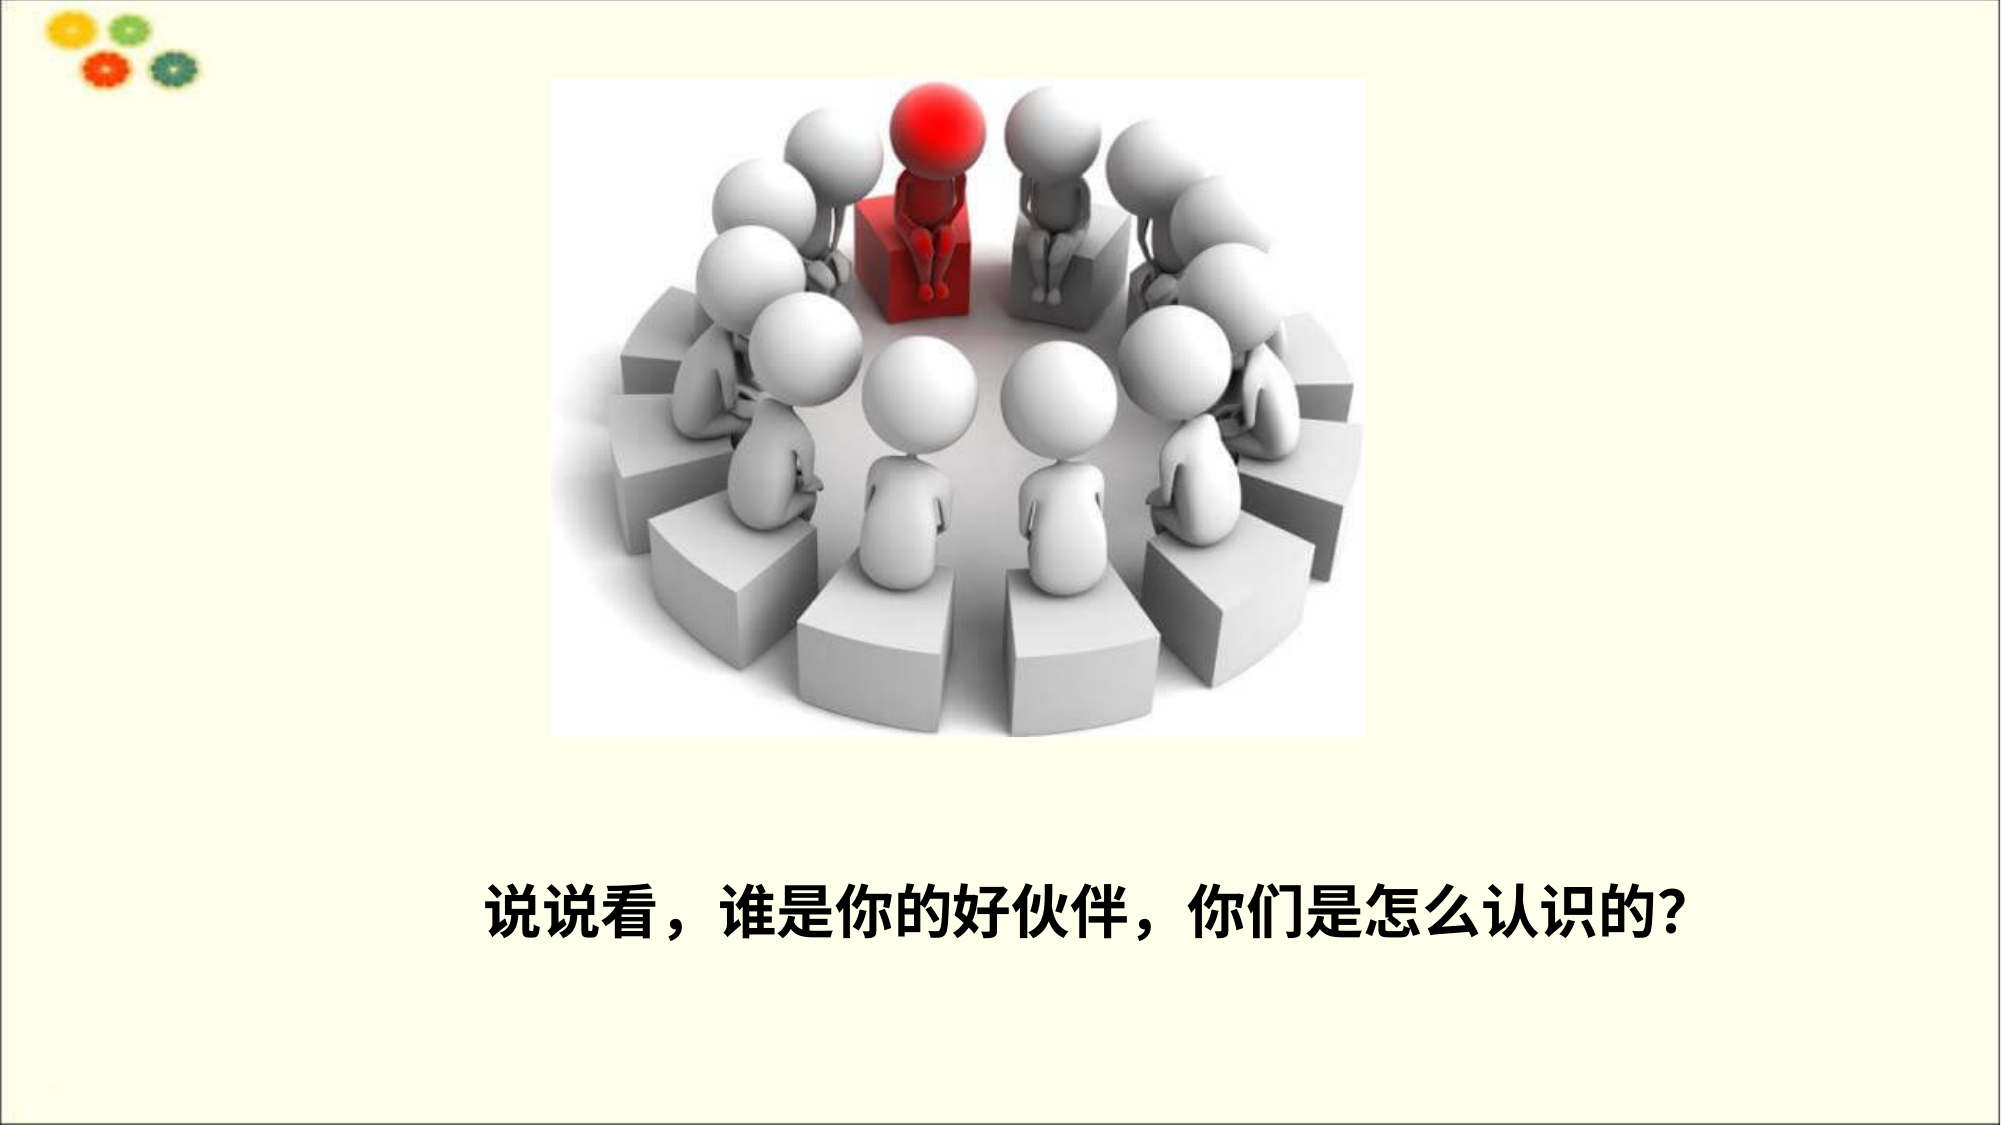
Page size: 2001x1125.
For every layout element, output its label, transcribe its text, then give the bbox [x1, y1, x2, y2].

title 说说看，谁是你的好伙伴，你们是怎么认识的？ [326, 798, 1677, 987]
picture [0, 0, 2001, 1125]
